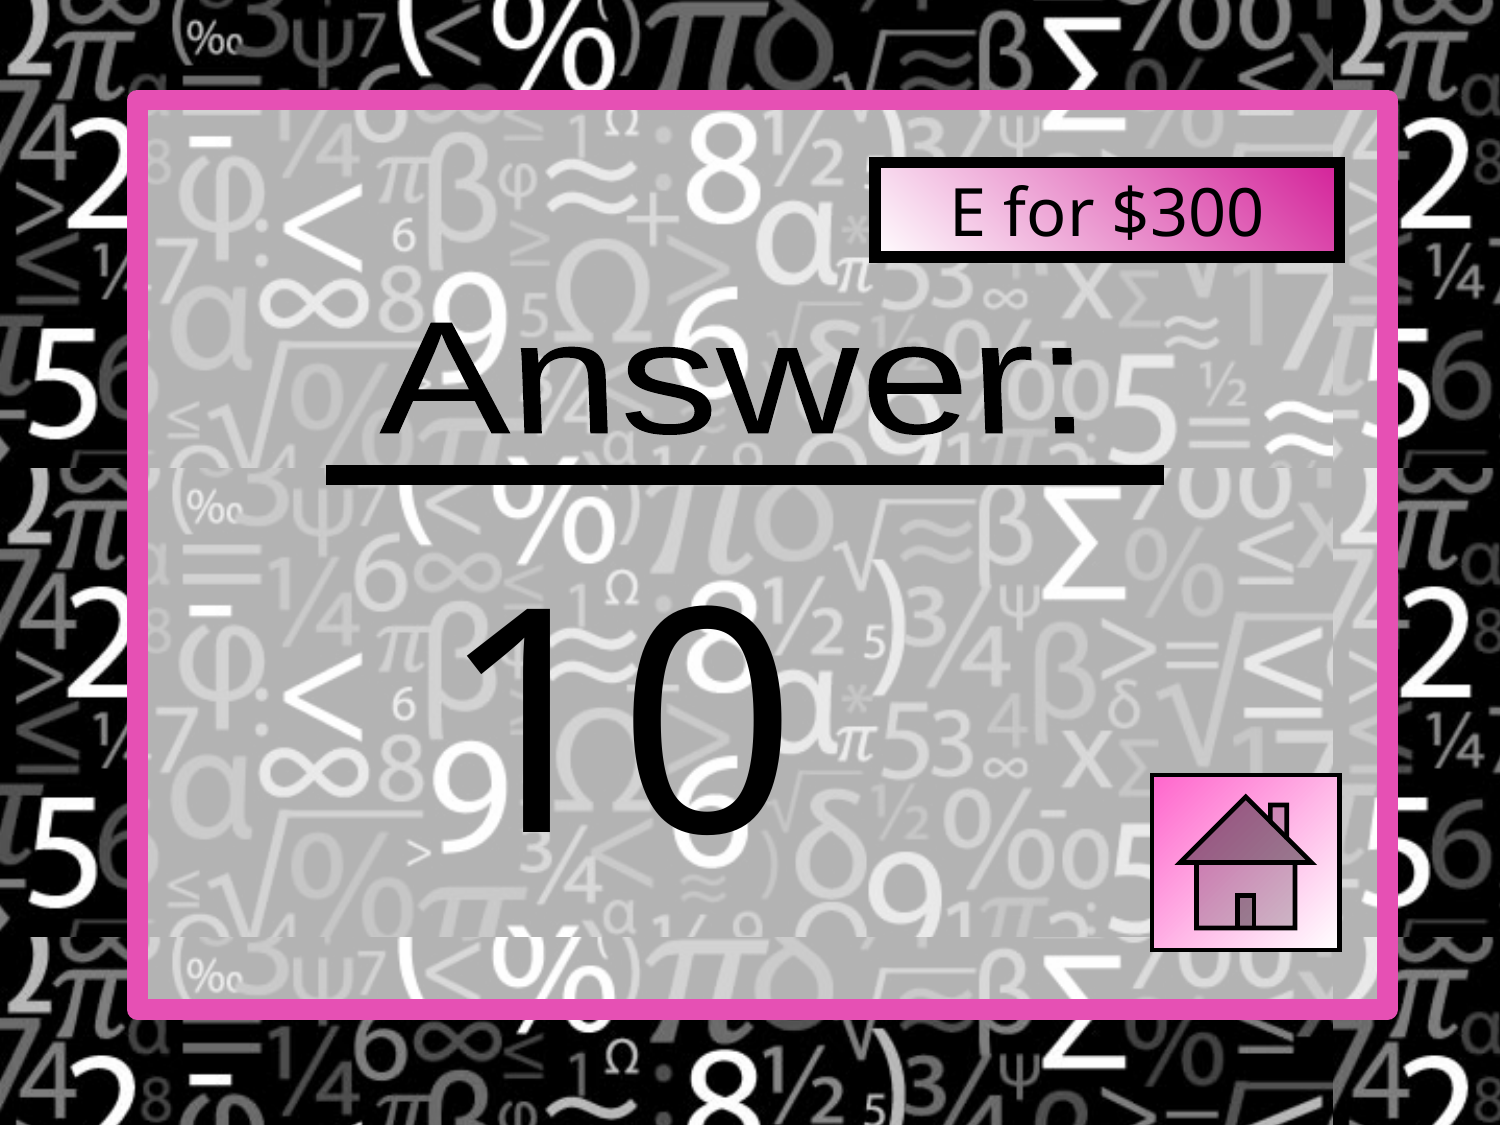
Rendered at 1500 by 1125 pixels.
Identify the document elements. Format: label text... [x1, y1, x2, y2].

picture [0, 0, 1500, 1125]
text_box [135, 98, 1390, 1012]
text_box 10 [425, 512, 1108, 903]
text_box E for $300 [874, 162, 1340, 258]
text_box [1152, 774, 1340, 950]
